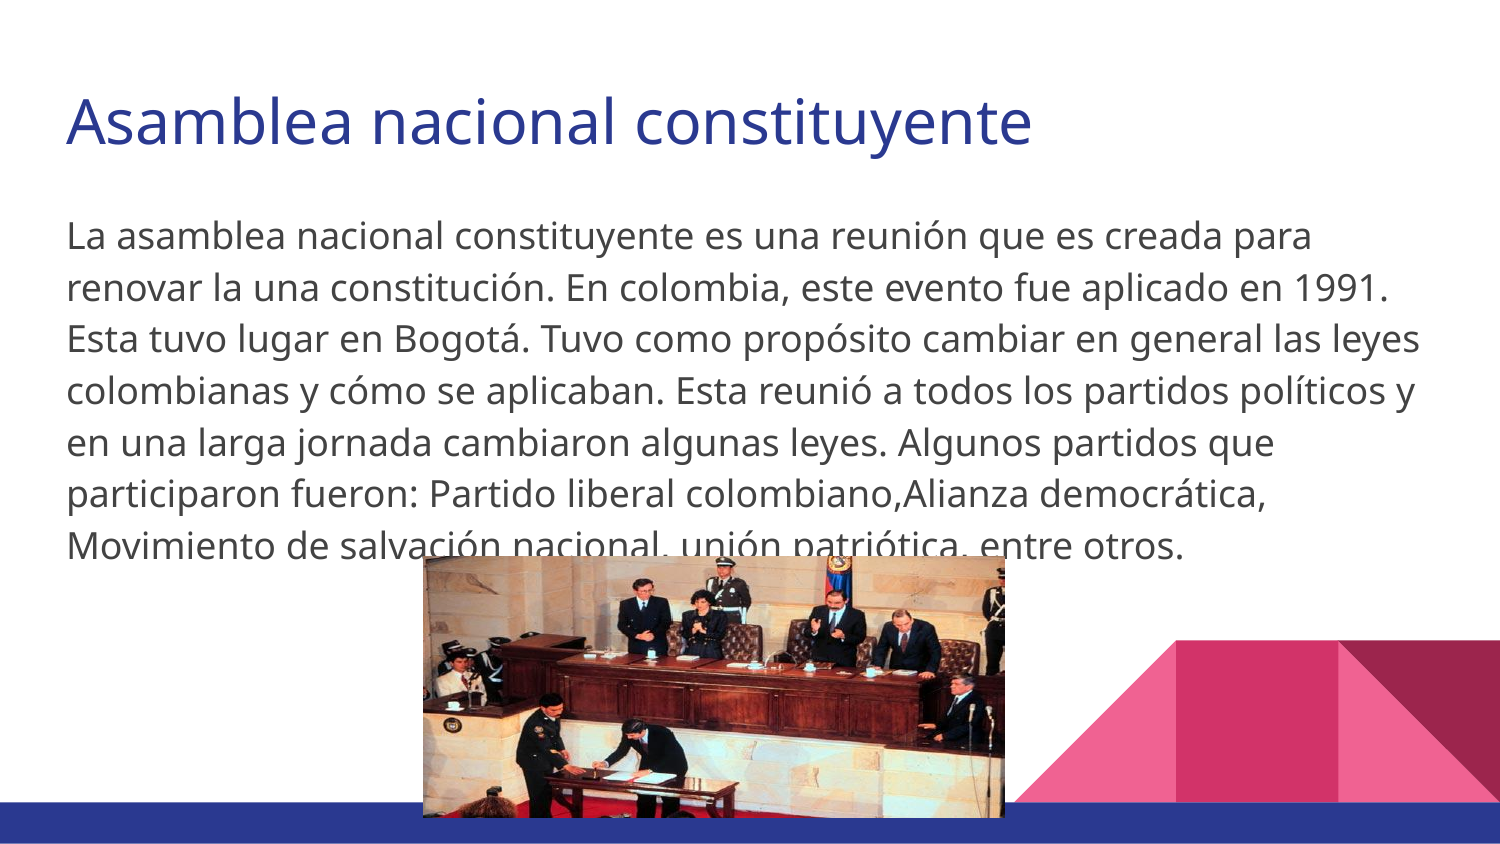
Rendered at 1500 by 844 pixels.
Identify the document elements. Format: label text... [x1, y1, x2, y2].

title Asamblea nacional constituyente [51, 67, 1449, 167]
list La asamblea nacional constituyente es una reunión que es creada para renovar la una constitución. En colombia, este evento fue aplicado en 1991. Esta tuvo lugar en Bogotá. Tuvo como propósito cambiar en general las leyes colombianas y cómo se aplicaban. Esta reunió a todos los partidos políticos y en una larga jornada cambiaron algunas leyes. Algunos partidos que participaron fueron: Partido liberal colombiano,Alianza democrática, Movimiento de salvación nacional, unión patriótica, entre otros. [51, 190, 1449, 738]
picture [423, 556, 1005, 818]
